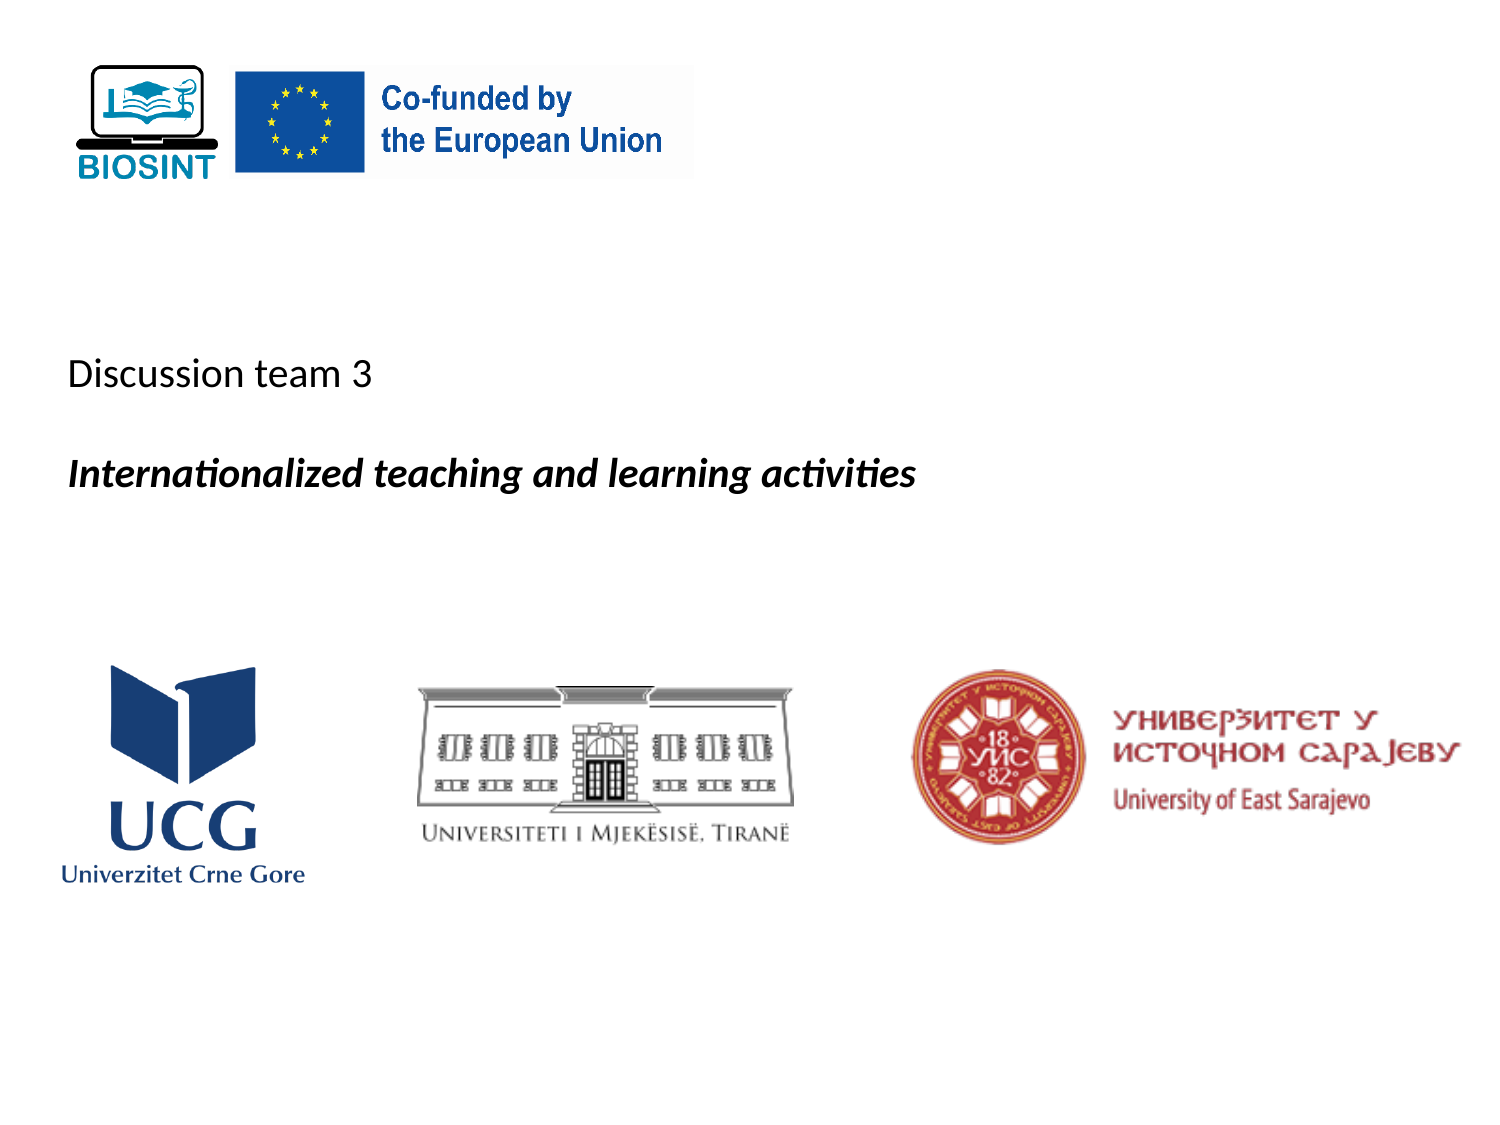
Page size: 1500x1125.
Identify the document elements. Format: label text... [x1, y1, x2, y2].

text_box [76, 65, 694, 180]
text_box Discussion team 3 Internationalized teaching and learning activities [53, 338, 1152, 643]
picture [17, 601, 349, 933]
picture [891, 668, 1464, 847]
picture [417, 686, 794, 847]
